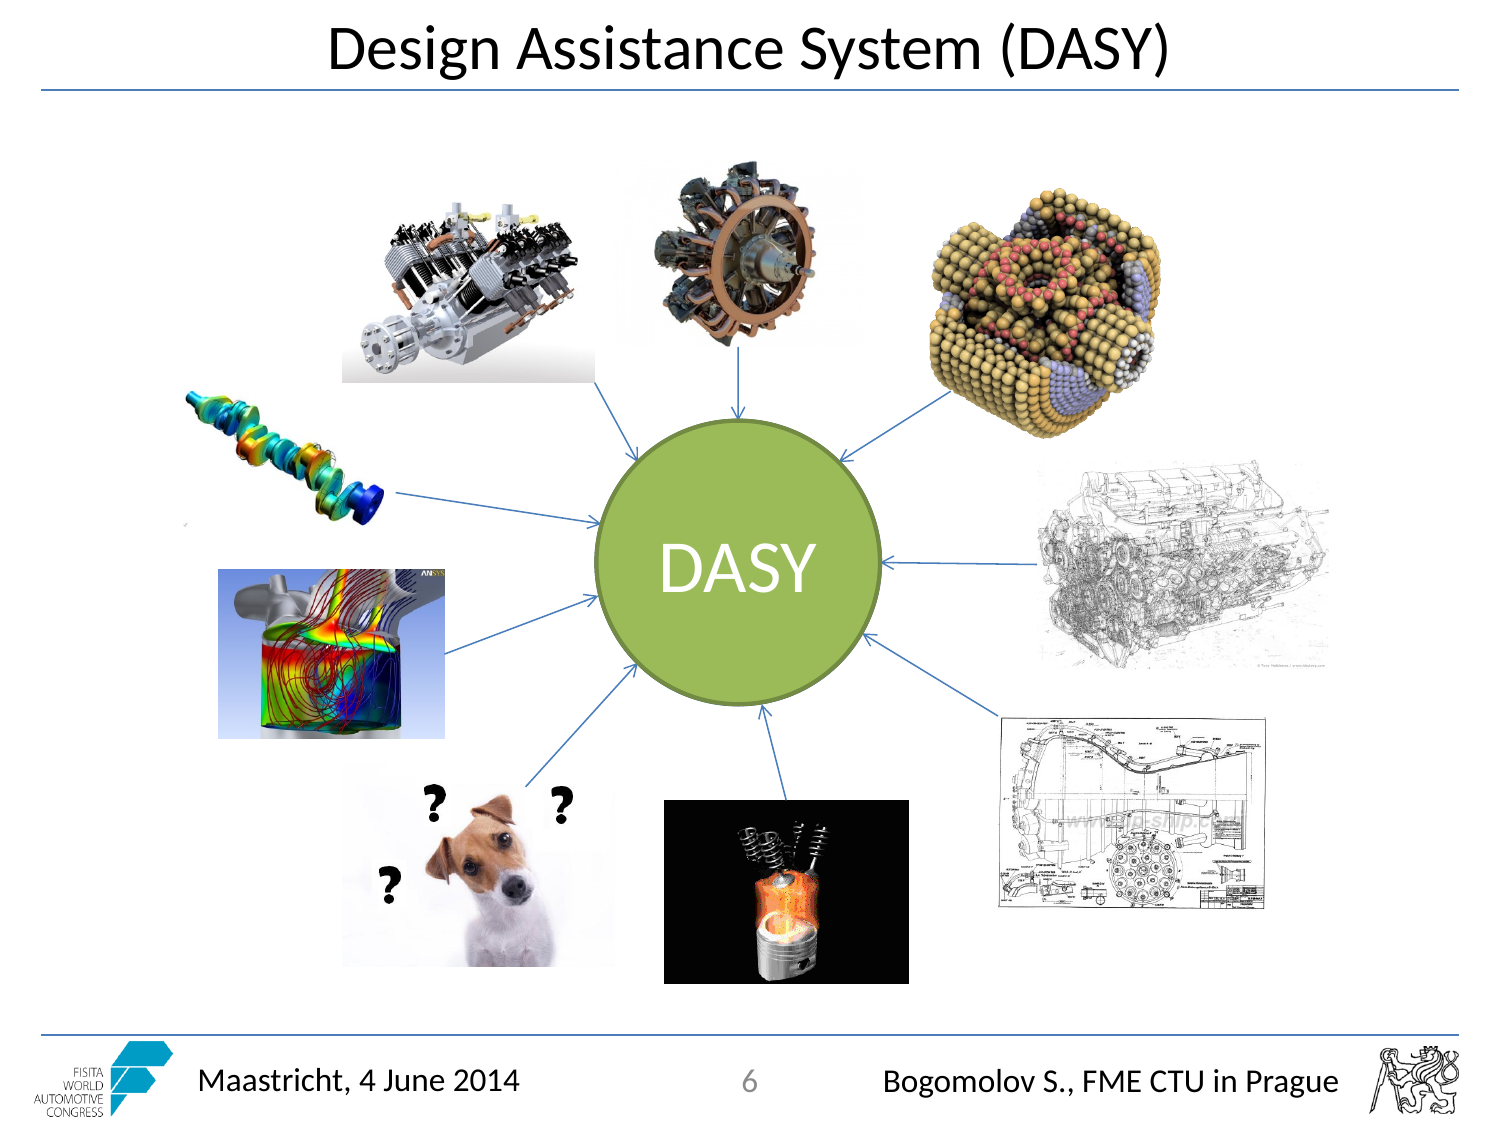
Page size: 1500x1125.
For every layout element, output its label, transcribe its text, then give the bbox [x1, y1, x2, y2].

picture [613, 160, 863, 348]
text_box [861, 633, 999, 717]
picture [342, 762, 615, 968]
picture [218, 569, 445, 740]
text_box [761, 703, 787, 801]
title Design Assistance System (DASY) [75, 0, 1425, 90]
slide_number 6 [711, 1049, 789, 1110]
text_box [395, 492, 602, 525]
picture [182, 390, 384, 528]
picture [997, 715, 1266, 911]
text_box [594, 382, 639, 463]
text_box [525, 662, 639, 788]
picture [1369, 1046, 1459, 1114]
picture [664, 800, 909, 984]
text_box DASY [594, 418, 883, 707]
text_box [838, 390, 951, 463]
picture [31, 1037, 174, 1119]
picture [342, 195, 595, 383]
picture [1036, 458, 1330, 671]
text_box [444, 595, 599, 655]
picture [917, 184, 1176, 443]
